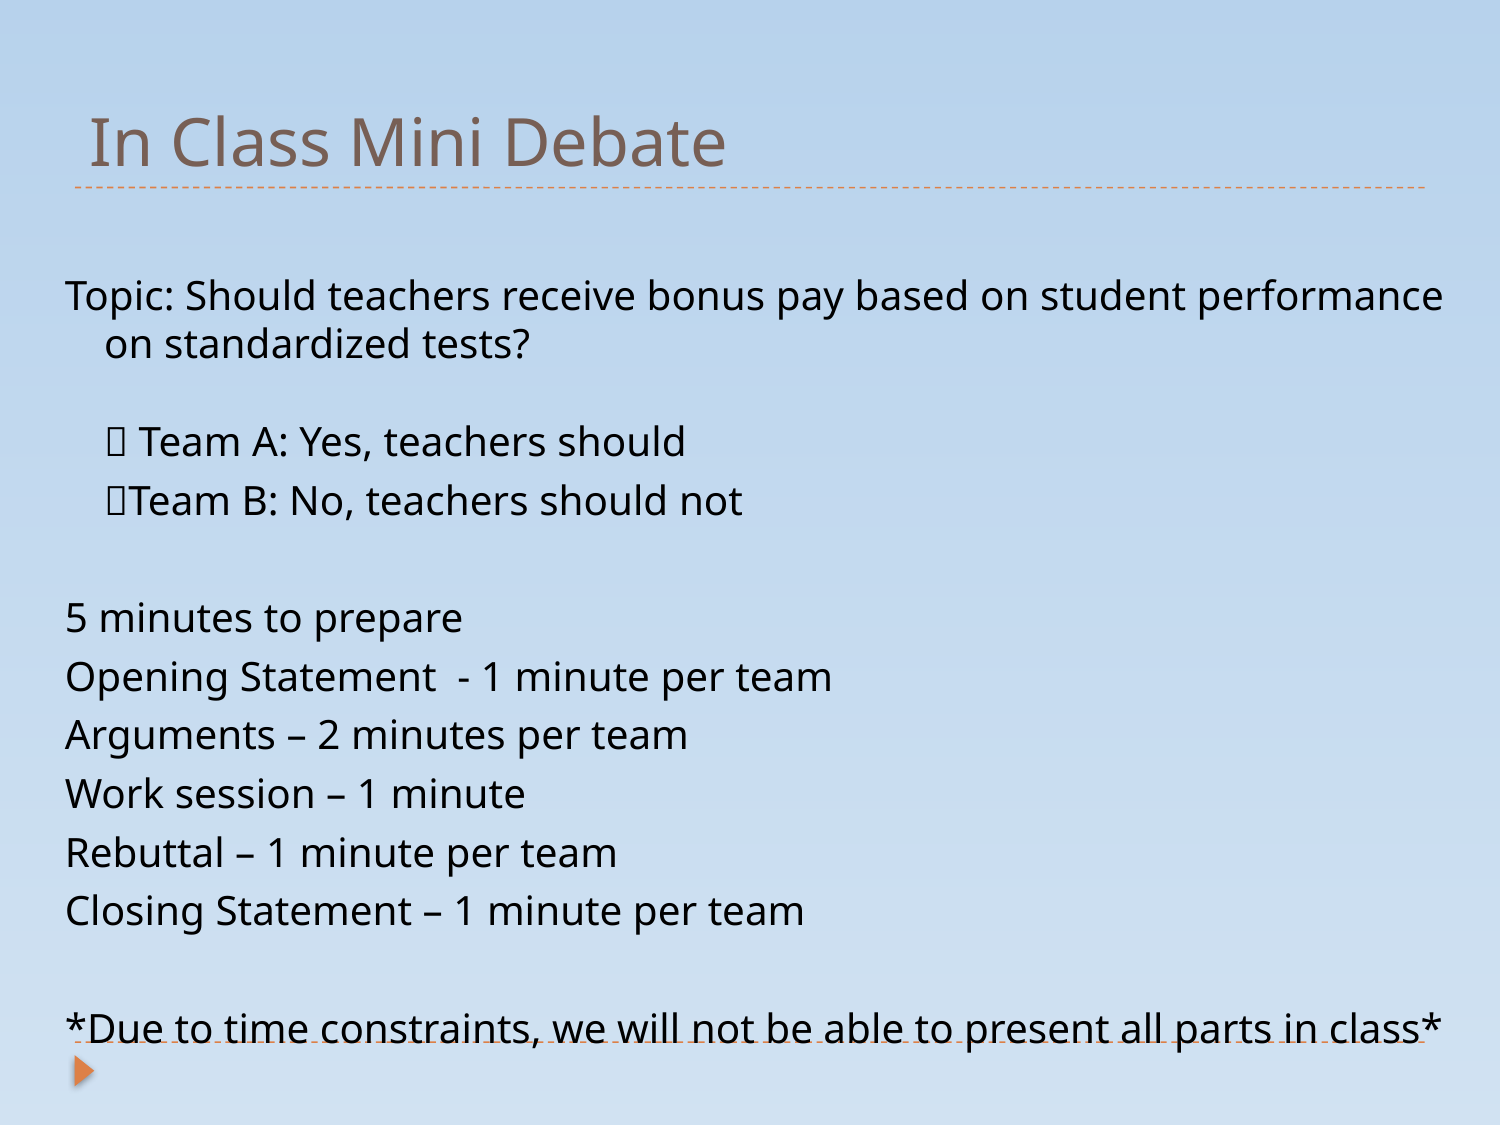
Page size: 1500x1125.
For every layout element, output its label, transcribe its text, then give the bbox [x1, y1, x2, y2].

title In Class Mini Debate [75, 24, 1425, 188]
list Topic: Should teachers receive bonus pay based on student performance on standardized tests?  Team A: Yes, teachers should Team B: No, teachers should not 5 minutes to prepare Opening Statement - 1 minute per team Arguments – 2 minutes per team Work session – 1 minute Rebuttal – 1 minute per team Closing Statement – 1 minute per team *Due to time constraints, we will not be able to present all parts in class* [50, 262, 1463, 1063]
